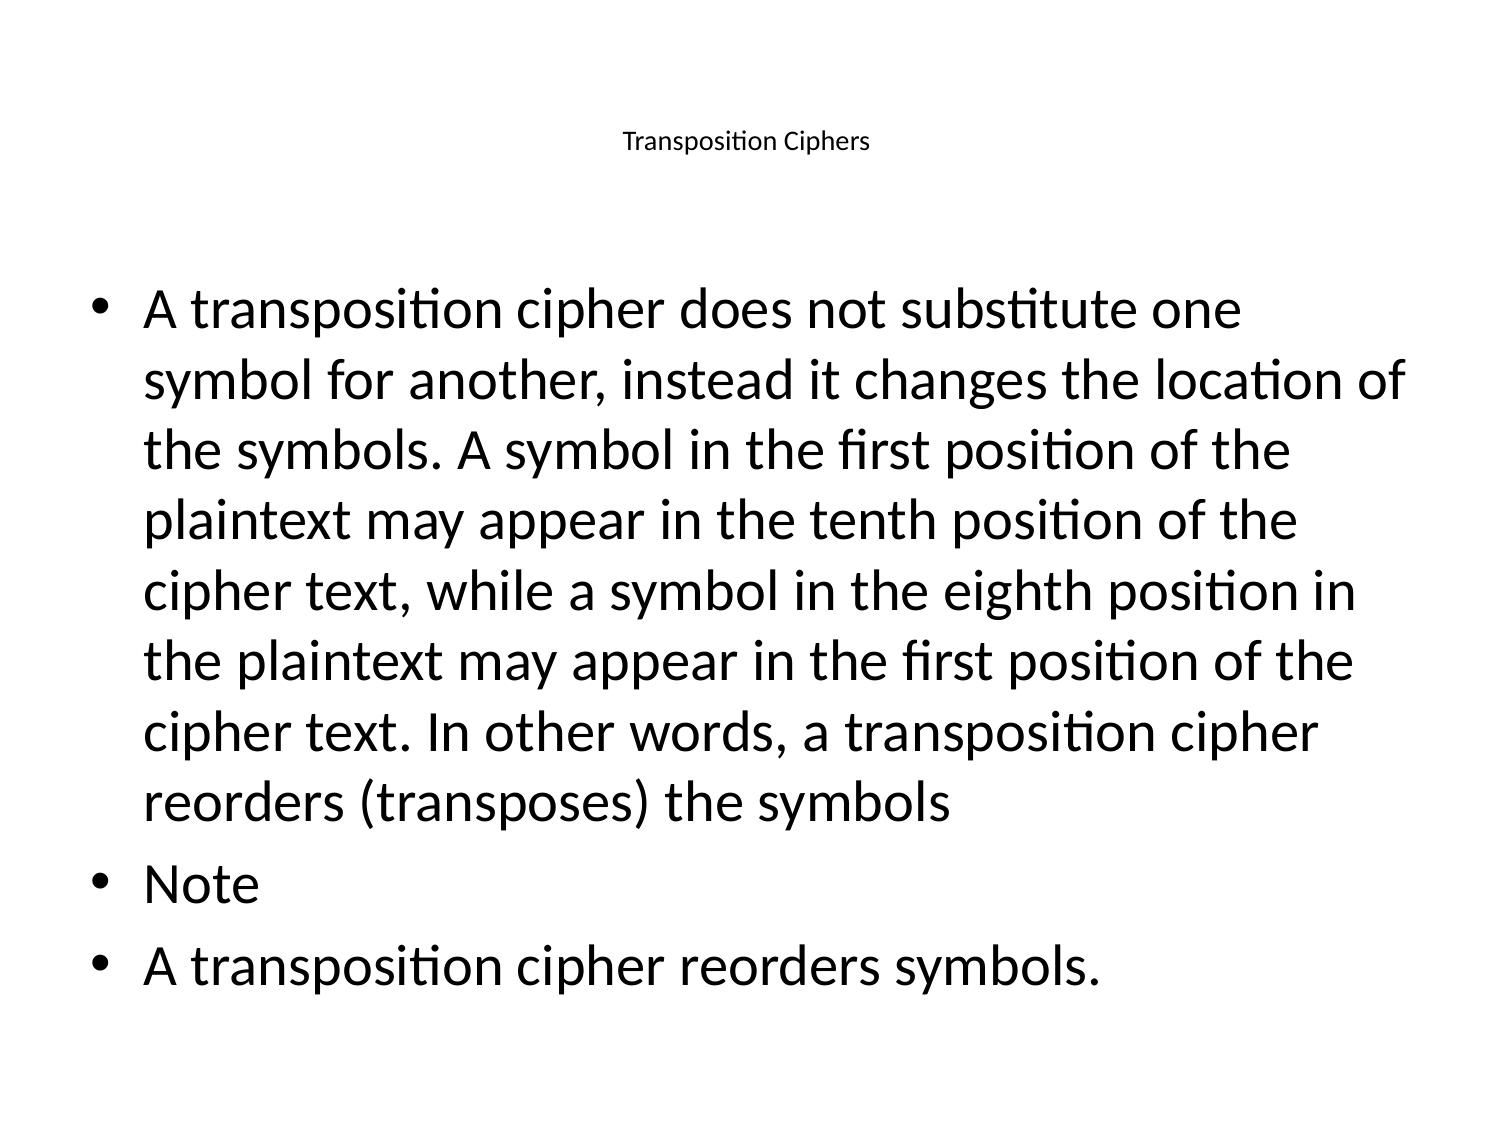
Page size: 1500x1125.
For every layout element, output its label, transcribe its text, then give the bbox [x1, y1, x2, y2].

title Transposition Ciphers [75, 45, 1425, 233]
list A transposition cipher does not substitute one symbol for another, instead it changes the location of the symbols. A symbol in the first position of the plaintext may appear in the tenth position of the cipher text, while a symbol in the eighth position in the plaintext may appear in the first position of the cipher text. In other words, a transposition cipher reorders (transposes) the symbols Note A transposition cipher reorders symbols. [75, 262, 1425, 1005]
